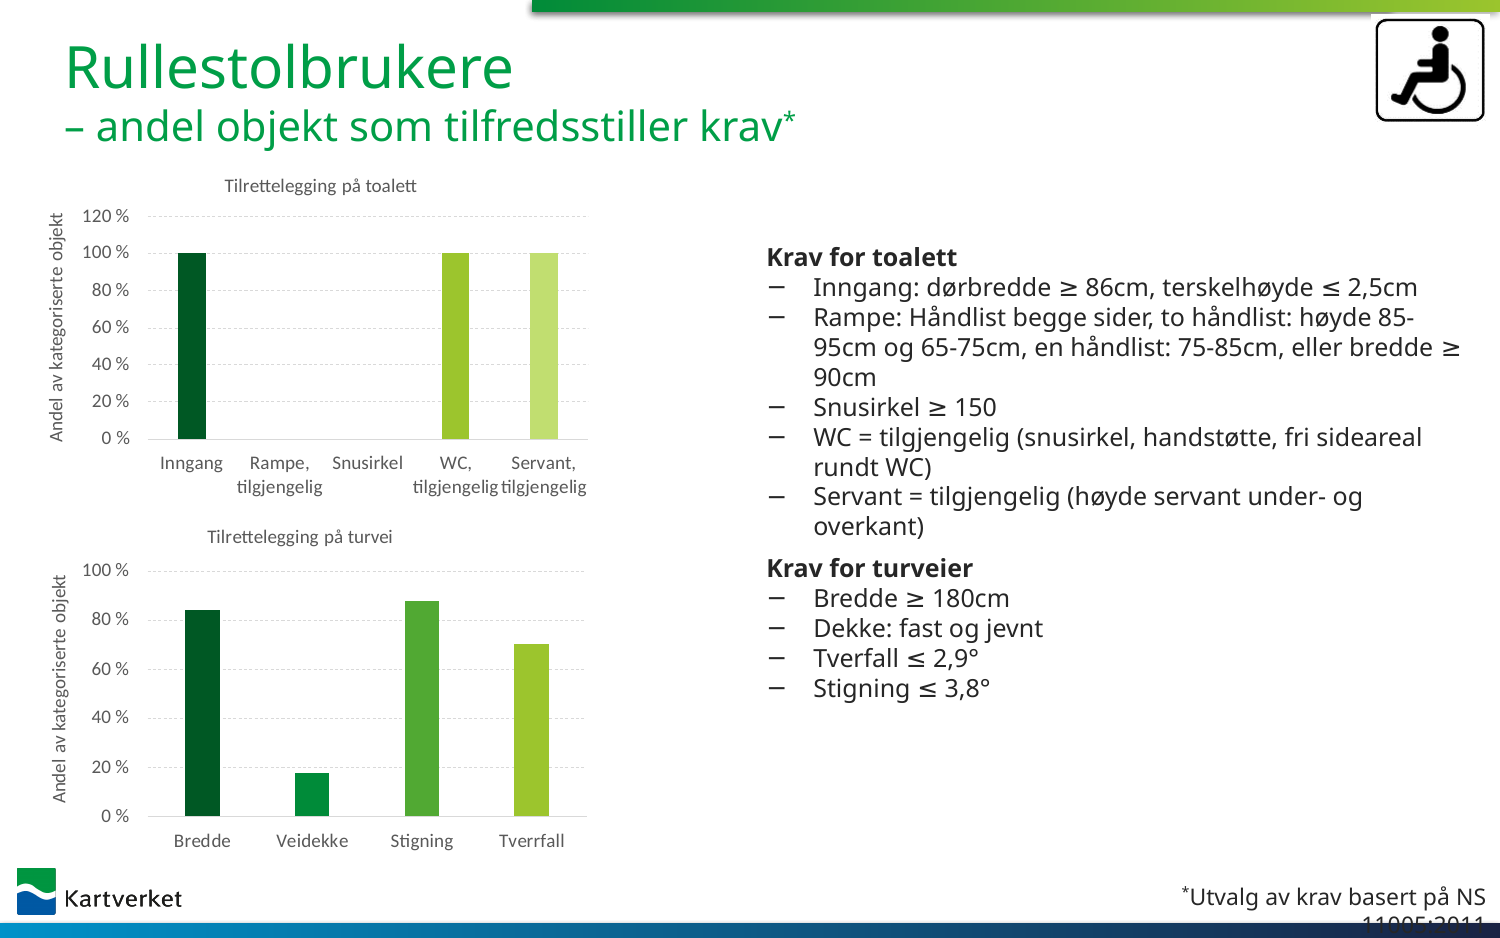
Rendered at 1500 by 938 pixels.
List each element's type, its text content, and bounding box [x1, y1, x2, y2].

picture [1371, 13, 1491, 127]
text_box Krav for toalett Inngang: dørbredde ≥ 86cm, terskelhøyde ≤ 2,5cm Rampe: Håndlist begge sider, to håndlist: høyde 85-95cm og 65-75cm, en håndlist: 75-85cm, eller bredde ≥ 90cm Snusirkel ≥ 150 WC = tilgjengelig (snusirkel, handstøtte, fri sideareal rundt WC) Servant = tilgjengelig (høyde servant under- og overkant) [751, 234, 1483, 545]
text_box Rullestolbrukere – andel objekt som tilfredsstiller krav* [49, 14, 1431, 158]
picture [41, 166, 599, 505]
text_box *Utvalg av krav basert på NS 11005:2011 [1068, 873, 1500, 938]
text_box Krav for turveier Bredde ≥ 180cm Dekke: fast og jevnt Tverfall ≤ 2,9° Stigning ≤ 3,8° [751, 545, 1483, 710]
picture [41, 520, 598, 859]
